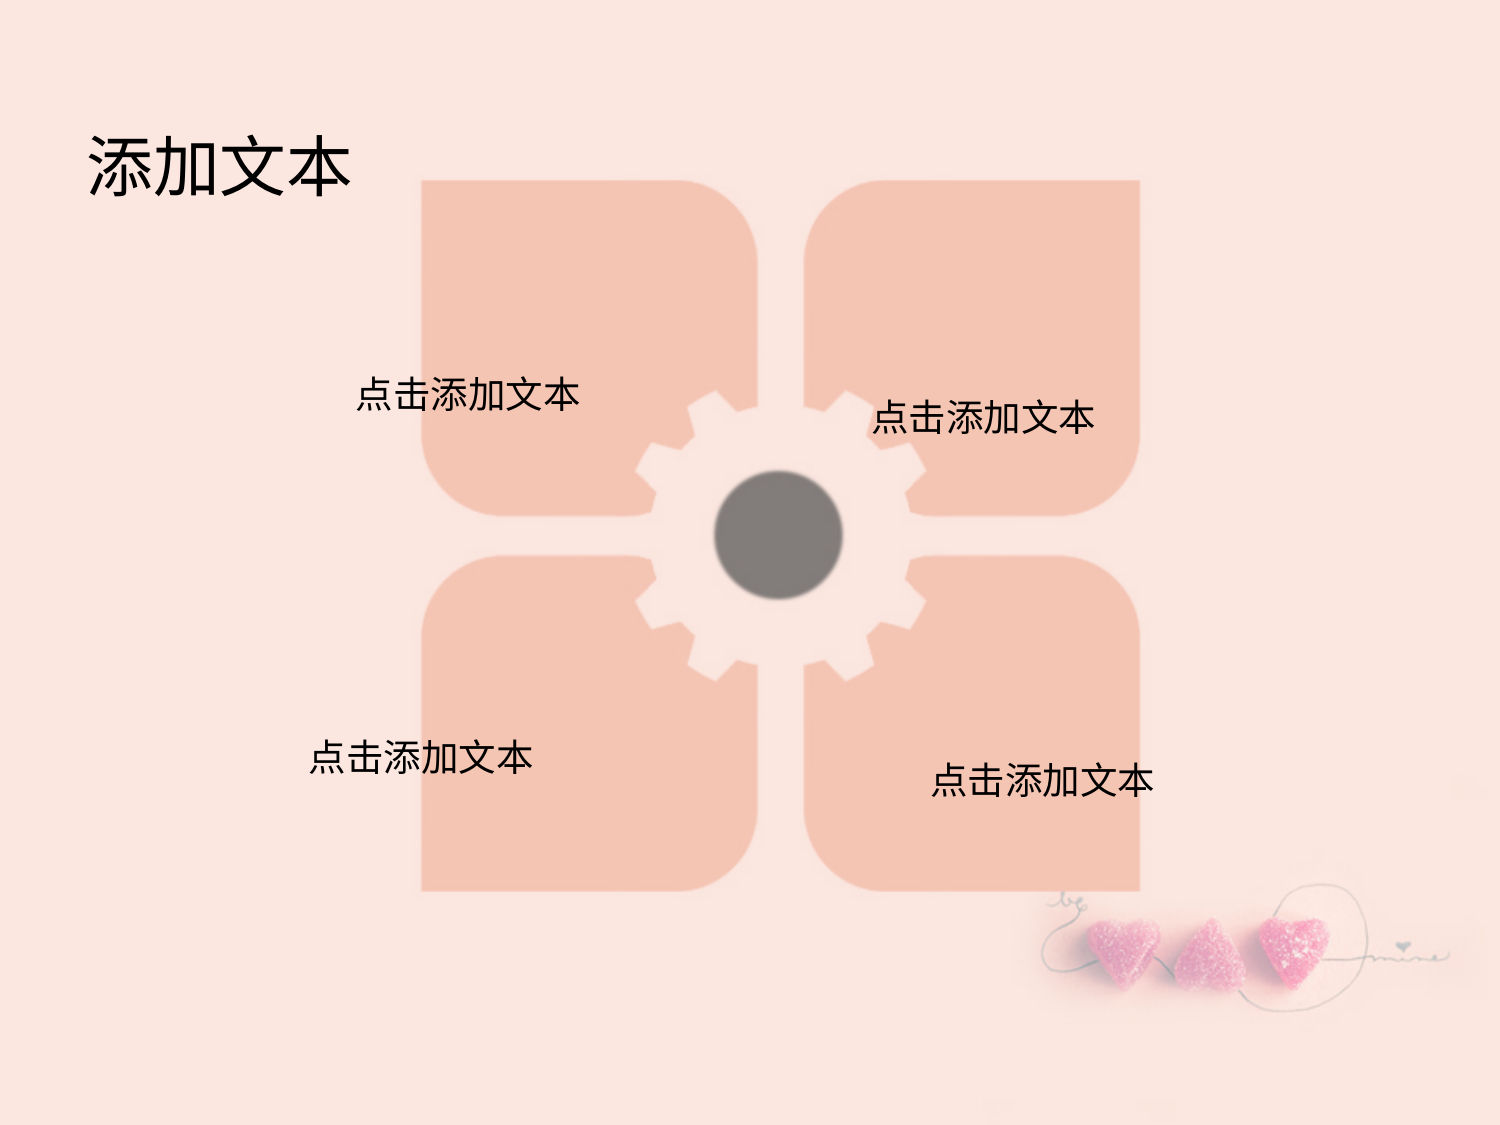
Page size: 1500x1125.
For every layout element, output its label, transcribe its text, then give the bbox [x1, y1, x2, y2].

text_box 点击添加文本 [856, 386, 1112, 447]
picture [0, 0, 1500, 1125]
text_box 点击添加文本 [341, 363, 596, 423]
text_box 点击添加文本 [915, 749, 1171, 810]
text_box 点击添加文本 [294, 726, 549, 787]
text_box 添加文本 [71, 117, 369, 212]
